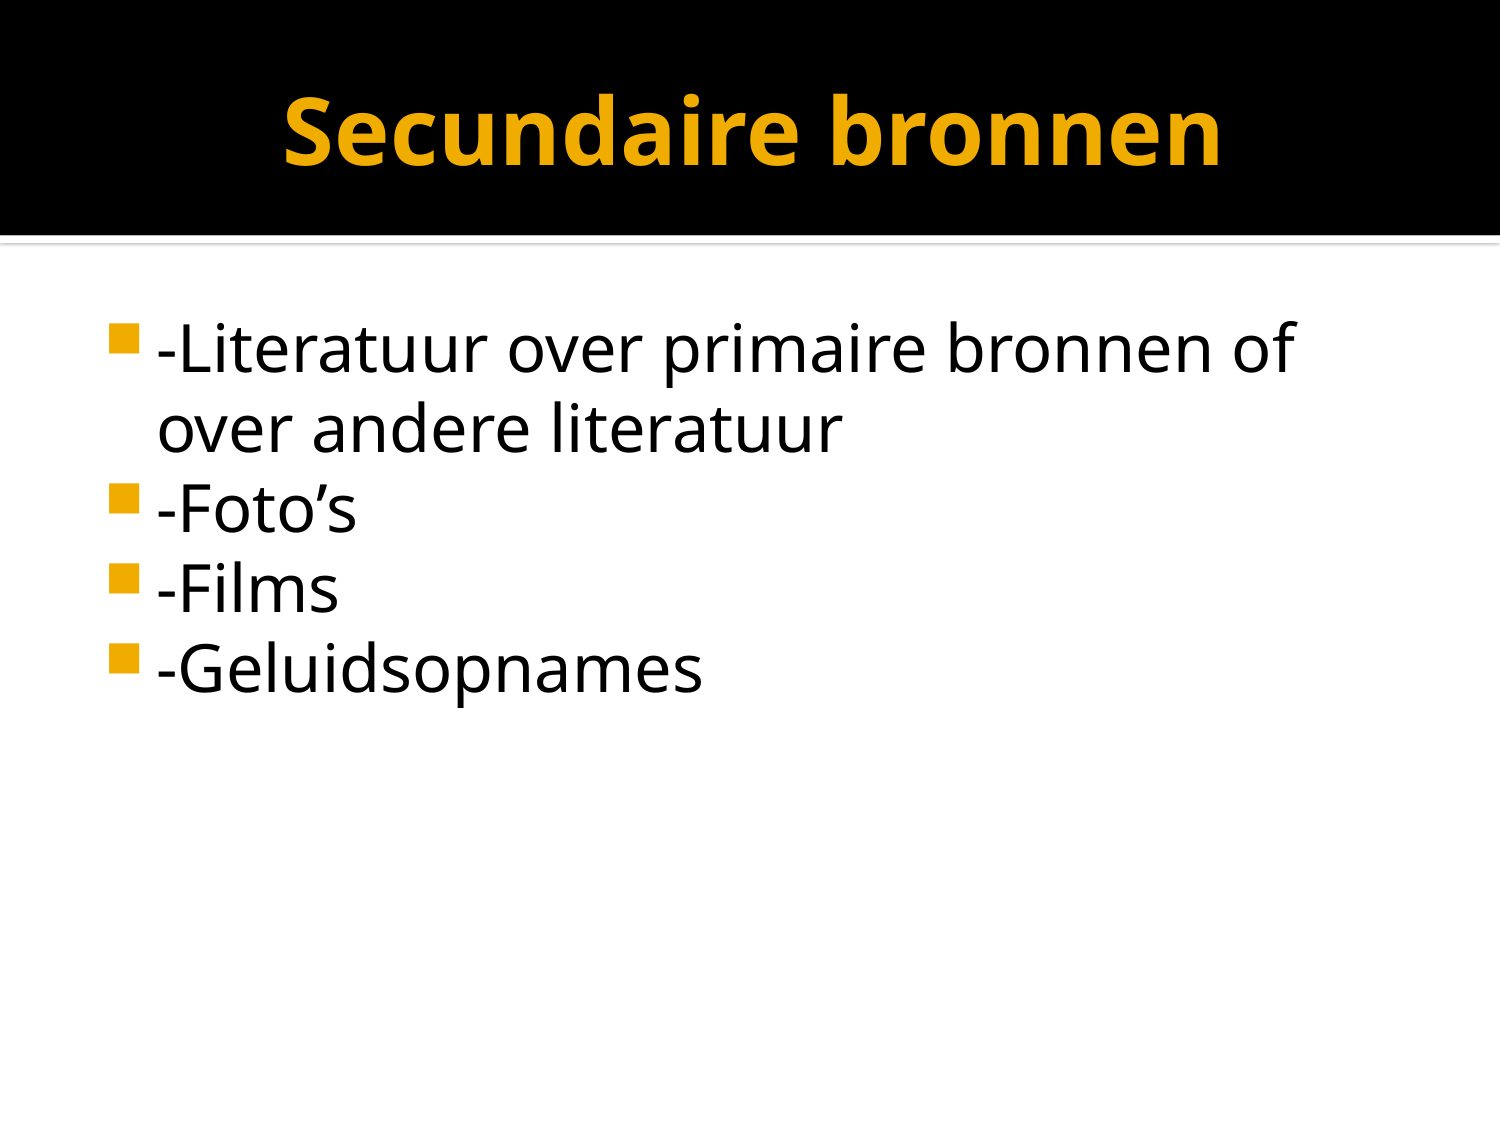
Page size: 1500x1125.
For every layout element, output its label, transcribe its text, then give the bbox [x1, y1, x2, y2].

list -Literatuur over primaire bronnen of over andere literatuur -Foto’s -Films -Geluidsopnames [75, 291, 1425, 1050]
title Secundaire bronnen [75, 25, 1425, 231]
